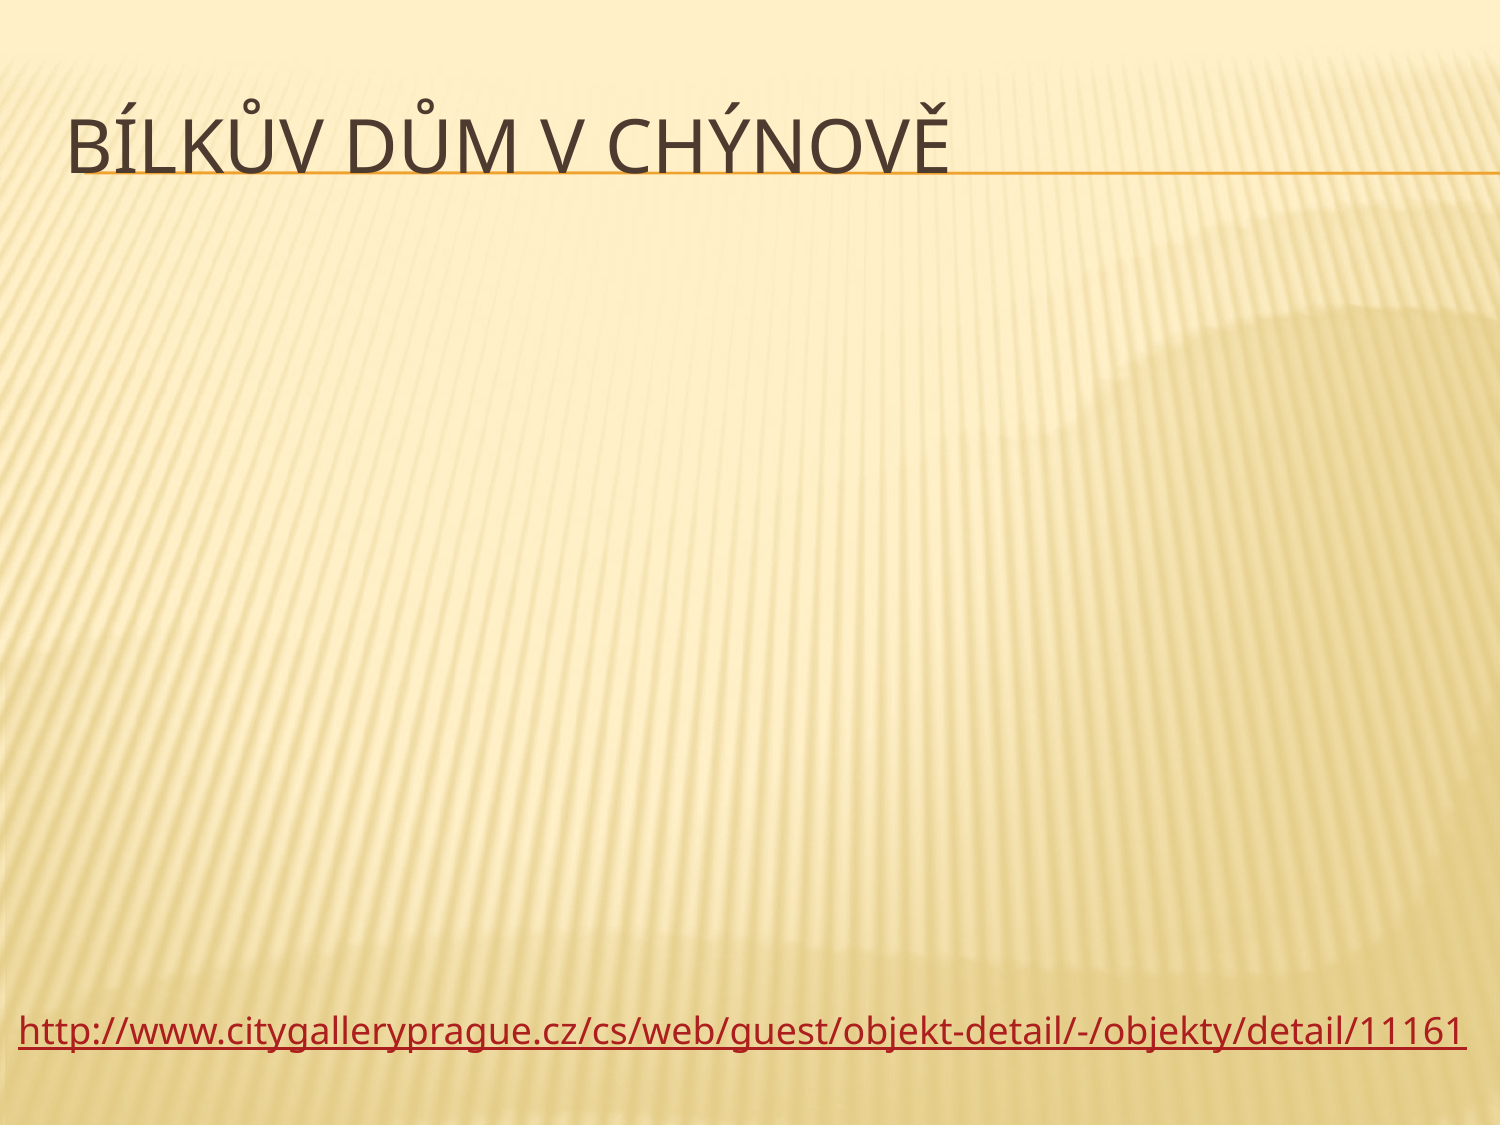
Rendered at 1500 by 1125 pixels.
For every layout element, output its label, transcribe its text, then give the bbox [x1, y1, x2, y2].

text_box http://www.citygalleryprague.cz/cs/web/guest/objekt-detail/-/objekty/detail/11161 [3, 999, 1500, 1111]
title Bílkův dům v chýnově [50, 75, 1475, 213]
